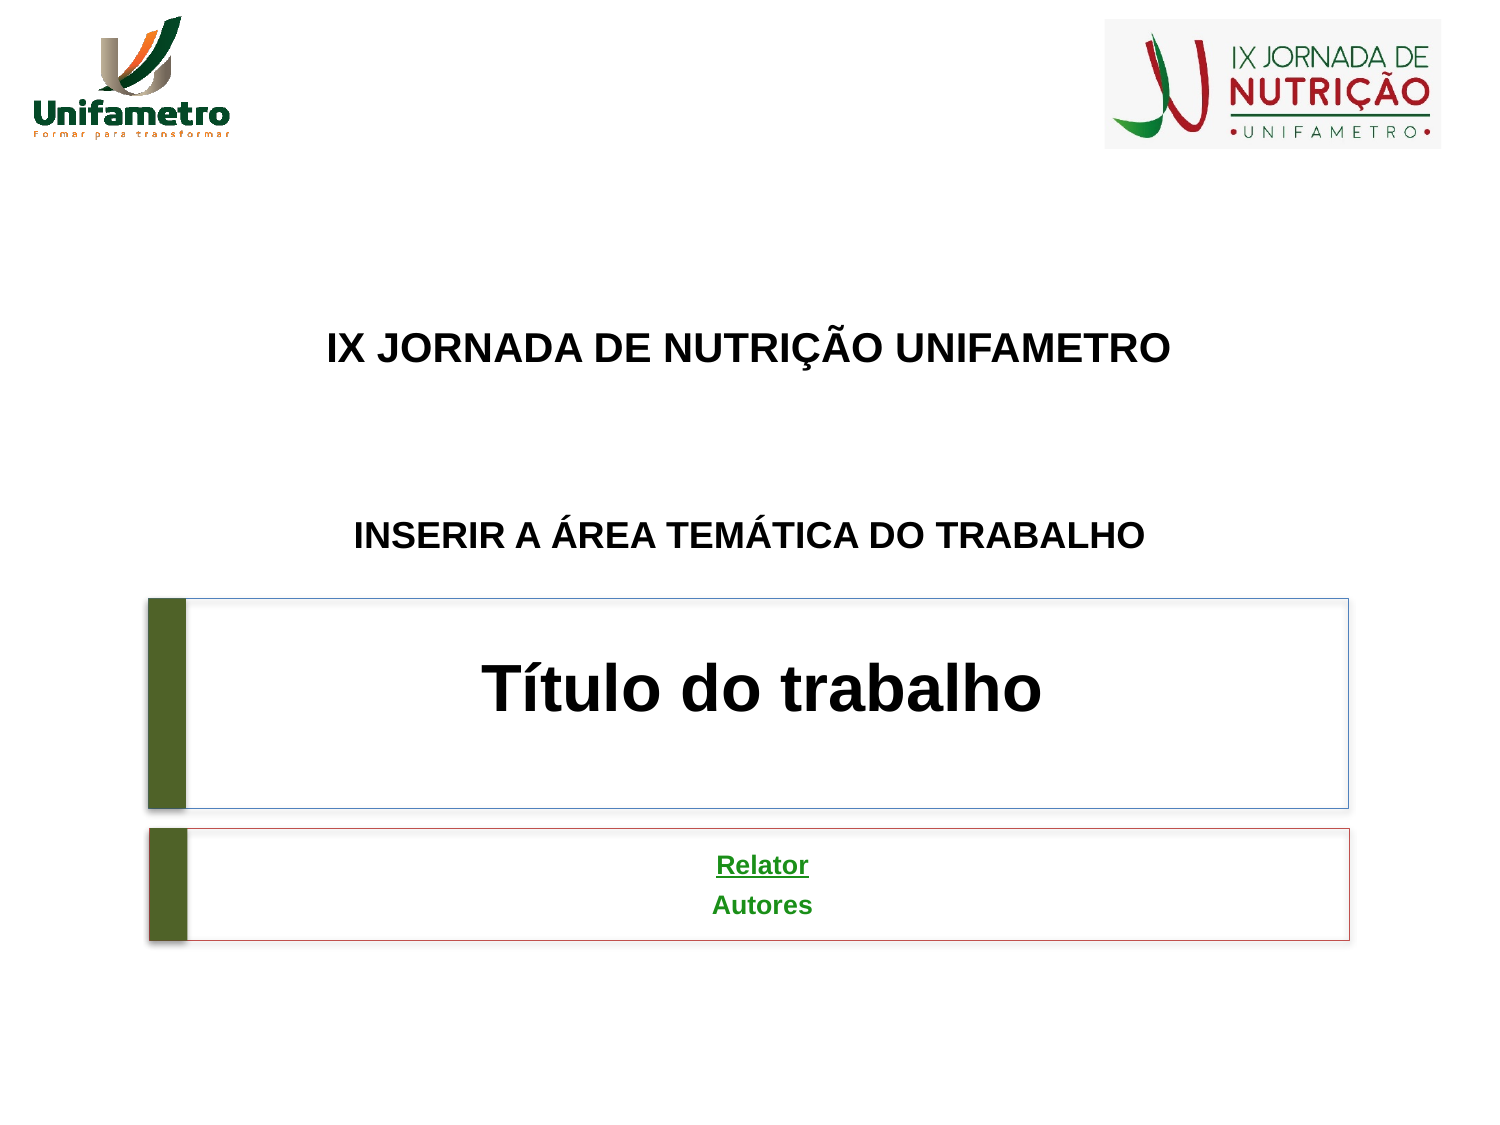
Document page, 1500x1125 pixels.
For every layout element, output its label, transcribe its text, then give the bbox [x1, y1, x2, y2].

subtitle Relator Autores [200, 840, 1325, 929]
picture [29, 11, 236, 140]
title Título do trabalho [200, 637, 1325, 800]
text_box INSERIR A ÁREA TEMÁTICA DO TRABALHO [58, 503, 1442, 575]
picture [1104, 18, 1442, 150]
